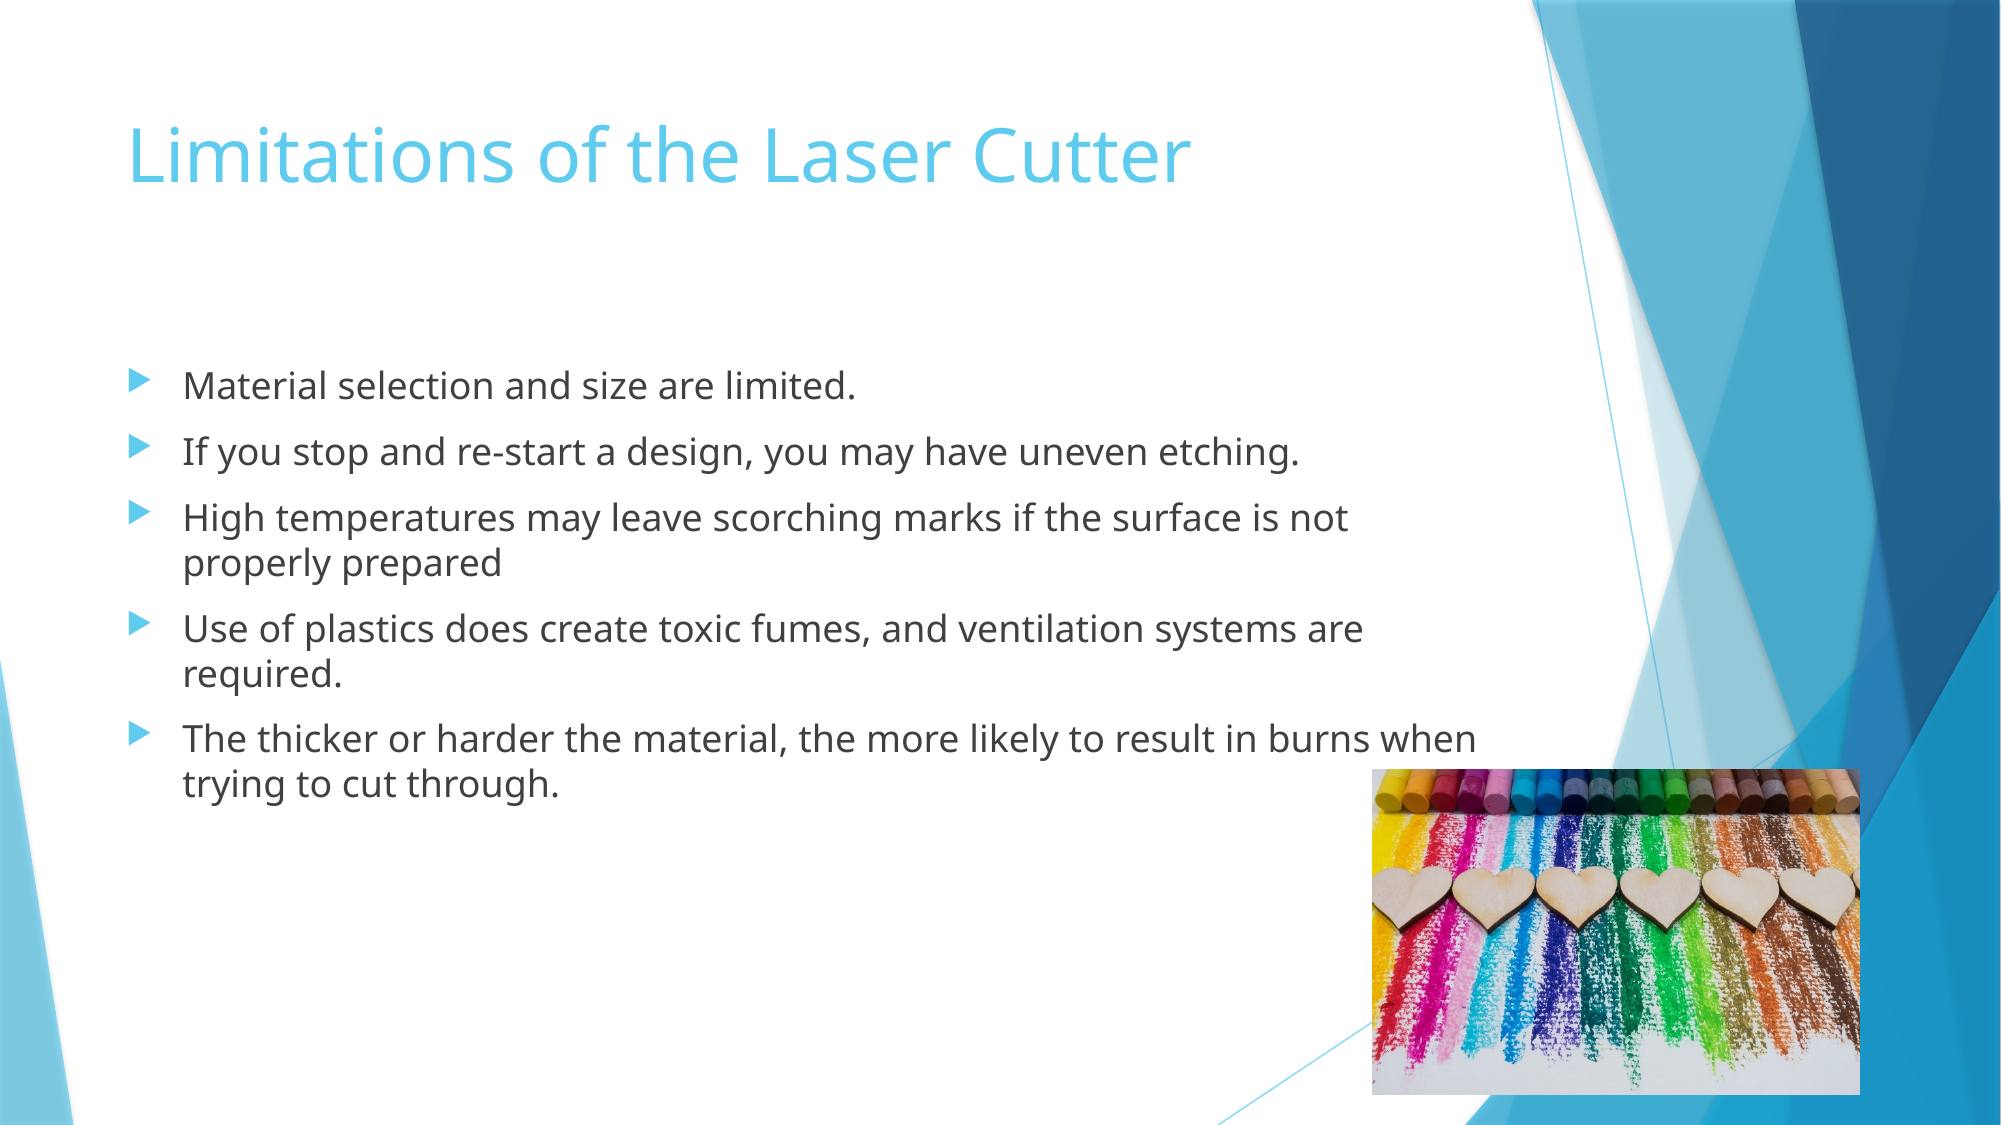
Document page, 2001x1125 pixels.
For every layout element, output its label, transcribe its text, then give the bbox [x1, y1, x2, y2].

title Limitations of the Laser Cutter [111, 99, 1522, 317]
list Material selection and size are limited. If you stop and re-start a design, you may have uneven etching. High temperatures may leave scorching marks if the surface is not properly prepared Use of plastics does create toxic fumes, and ventilation systems are required. The thicker or harder the material, the more likely to result in burns when trying to cut through. [111, 354, 1522, 992]
picture [1371, 769, 1861, 1096]
